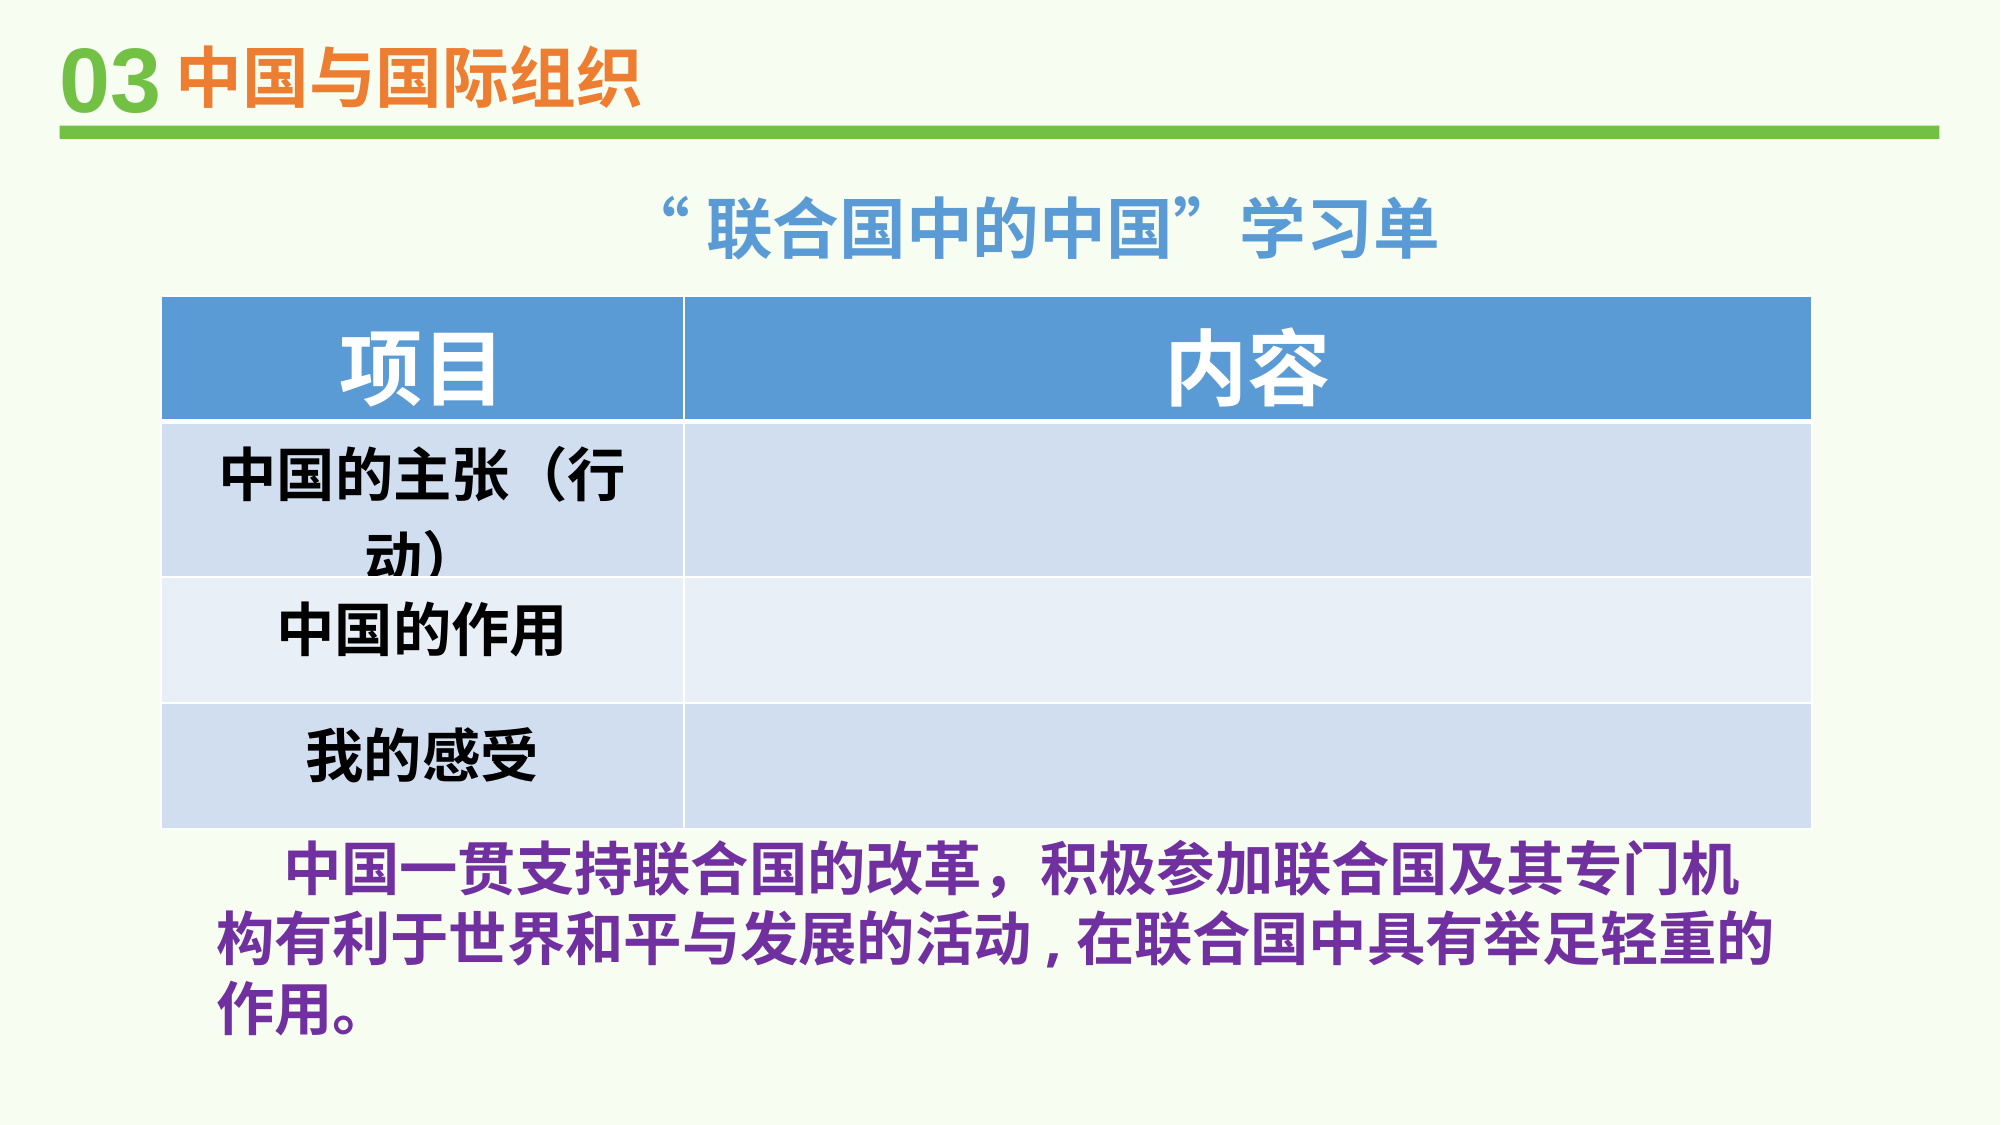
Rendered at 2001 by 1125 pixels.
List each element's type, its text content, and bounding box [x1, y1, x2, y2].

text_box [59, 125, 1940, 140]
table_cell 中国的作用 [162, 578, 683, 702]
text_box 中国一贯支持联合国的改革，积极参加联合国及其专门机构有利于世界和平与发展的活动,在联合国中具有举足轻重的作用。 [201, 824, 1798, 1050]
text_box “联合国中的中国”学习单 [608, 179, 1479, 274]
table_header 内容 [685, 297, 1811, 419]
table_cell 我的感受 [162, 704, 683, 828]
table_cell 中国的主张（行动） [162, 424, 683, 576]
table_cell [685, 424, 1811, 576]
table_cell [685, 704, 1811, 828]
table_header 项目 [162, 297, 683, 419]
table_cell [685, 578, 1811, 702]
text_box 中国与国际组织 [161, 28, 811, 123]
text_box 03 [59, 24, 161, 125]
